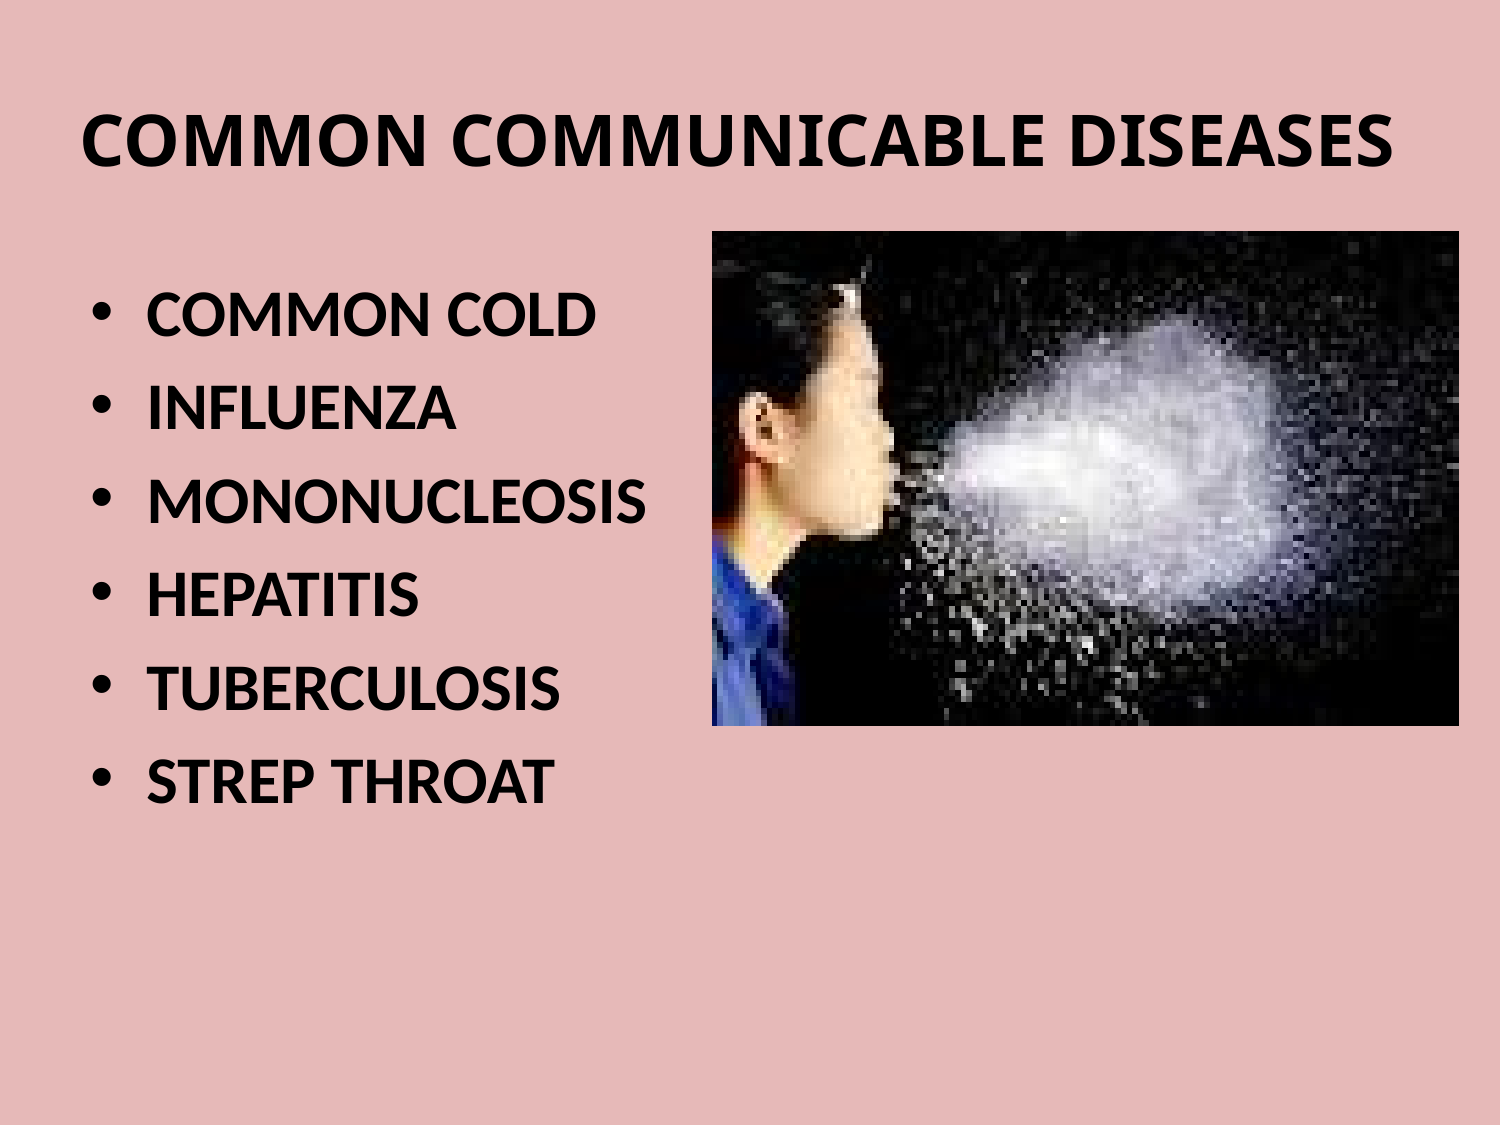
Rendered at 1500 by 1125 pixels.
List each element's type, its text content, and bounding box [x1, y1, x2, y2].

picture [712, 231, 1459, 726]
title COMMON COMMUNICABLE DISEASES [62, 44, 1413, 232]
list COMMON COLD INFLUENZA MONONUCLEOSIS HEPATITIS TUBERCULOSIS STREP THROAT [75, 262, 1425, 1005]
